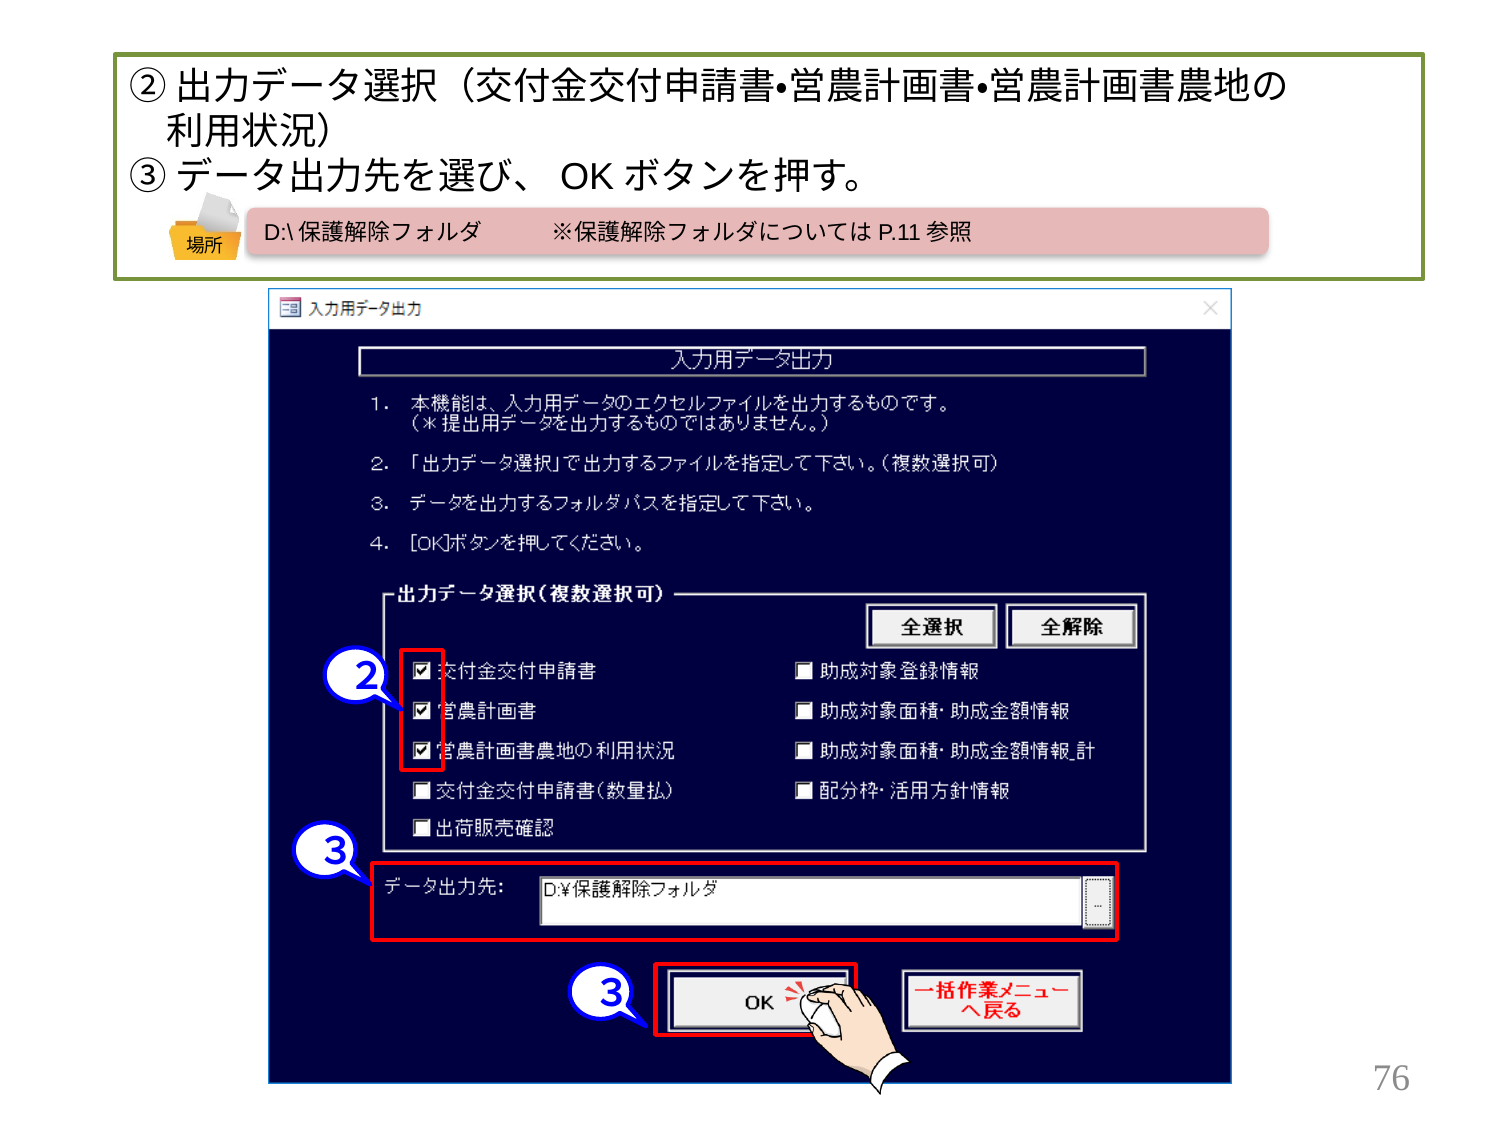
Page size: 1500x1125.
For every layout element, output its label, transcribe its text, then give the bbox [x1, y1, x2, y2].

text_box D:\保護解除フォルダ ※保護解除フォルダについてはP.11参照 [256, 205, 1271, 257]
slide_number 75 [1074, 1045, 1425, 1106]
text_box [158, 192, 252, 270]
text_box ②出力データ選択（交付金交付申請書・営農計画書・営農計画書農地の 利用状況） ③データ出力先を選び、OKボタンを押す。 [113, 52, 1425, 281]
picture [268, 288, 1232, 1101]
